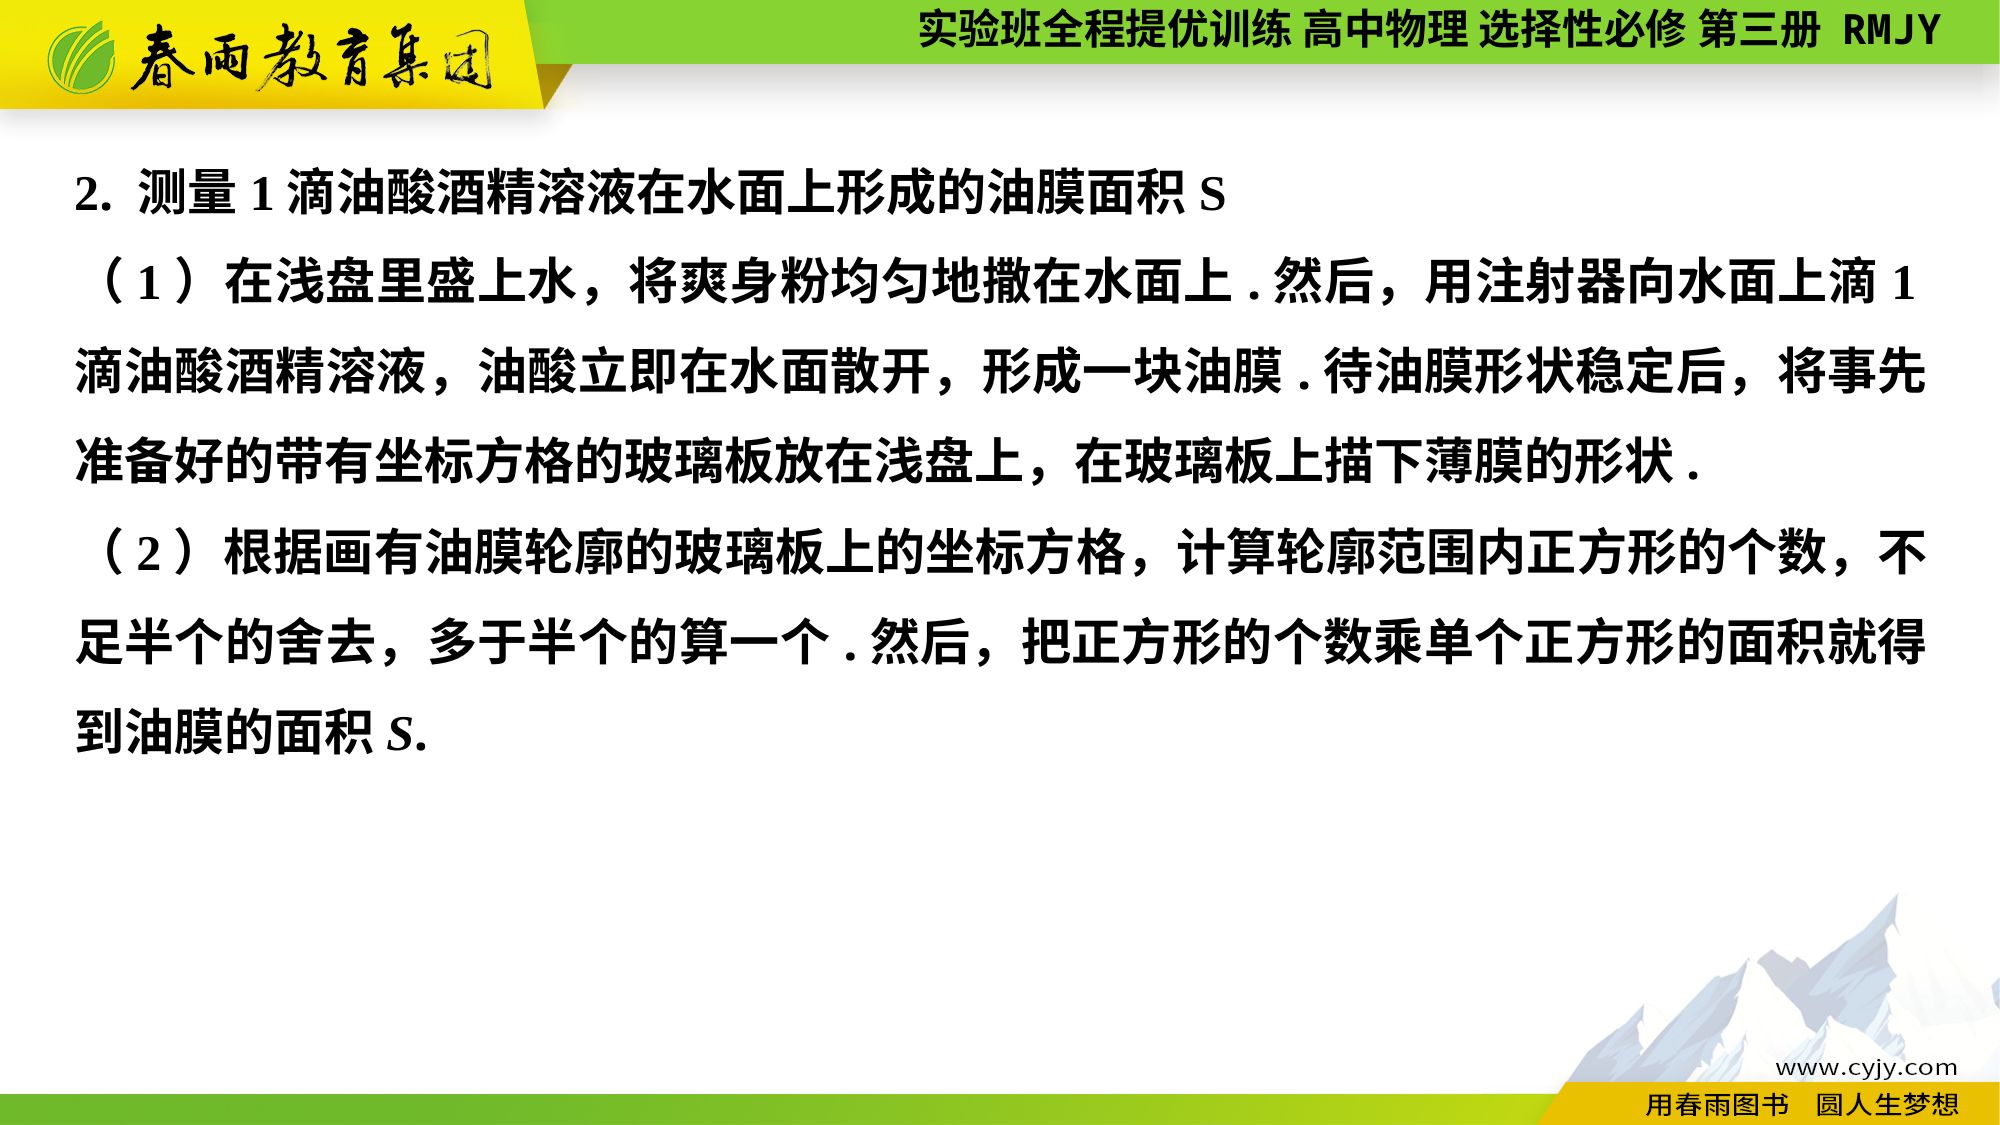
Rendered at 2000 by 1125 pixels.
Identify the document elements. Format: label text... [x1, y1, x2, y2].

picture [0, 0, 2000, 1125]
list 2. 测量1滴油酸酒精溶液在水面上形成的油膜面积S （1）在浅盘里盛上水，将爽身粉均匀地撒在水面上.然后，用注射器向水面上滴1滴油酸酒精溶液，油酸立即在水面散开，形成一块油膜.待油膜形状稳定后，将事先准备好的带有坐标方格的玻璃板放在浅盘上，在玻璃板上描下薄膜的形状. （2）根据画有油膜轮廓的玻璃板上的坐标方格，计算轮廓范围内正方形的个数，不足半个的舍去，多于半个的算一个.然后，把正方形的个数乘单个正方形的面积就得到油膜的面积S. [59, 122, 1944, 763]
